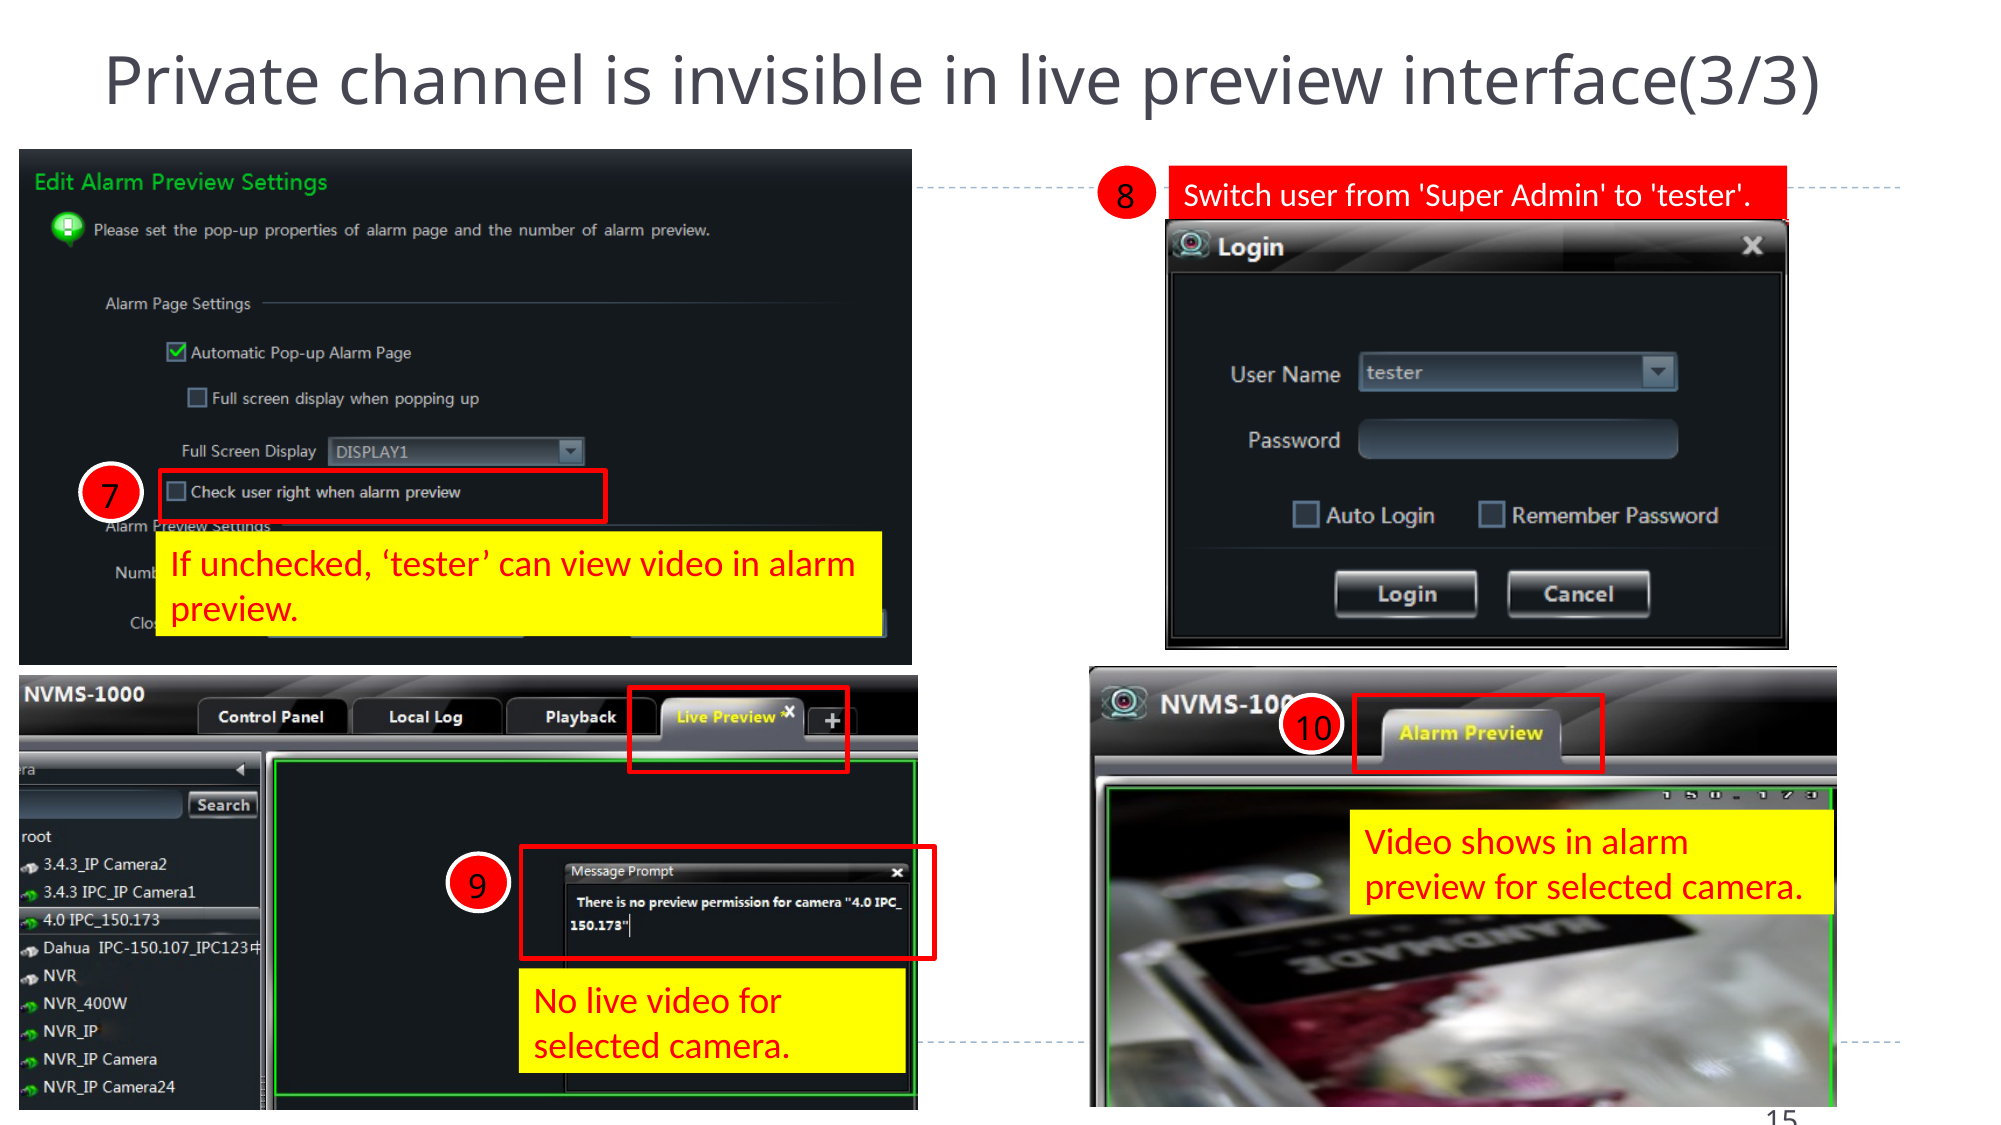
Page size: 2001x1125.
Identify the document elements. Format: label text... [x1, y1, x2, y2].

picture [1088, 665, 1837, 1107]
title Private channel is invisible in live preview interface(3/3) [88, 8, 1896, 125]
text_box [447, 853, 528, 914]
picture [19, 674, 919, 1111]
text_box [1279, 694, 1354, 756]
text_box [80, 463, 147, 524]
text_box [1095, 163, 1789, 650]
slide_number 15 [1750, 1119, 1837, 1123]
picture [19, 148, 913, 666]
text_box [924, 845, 936, 960]
